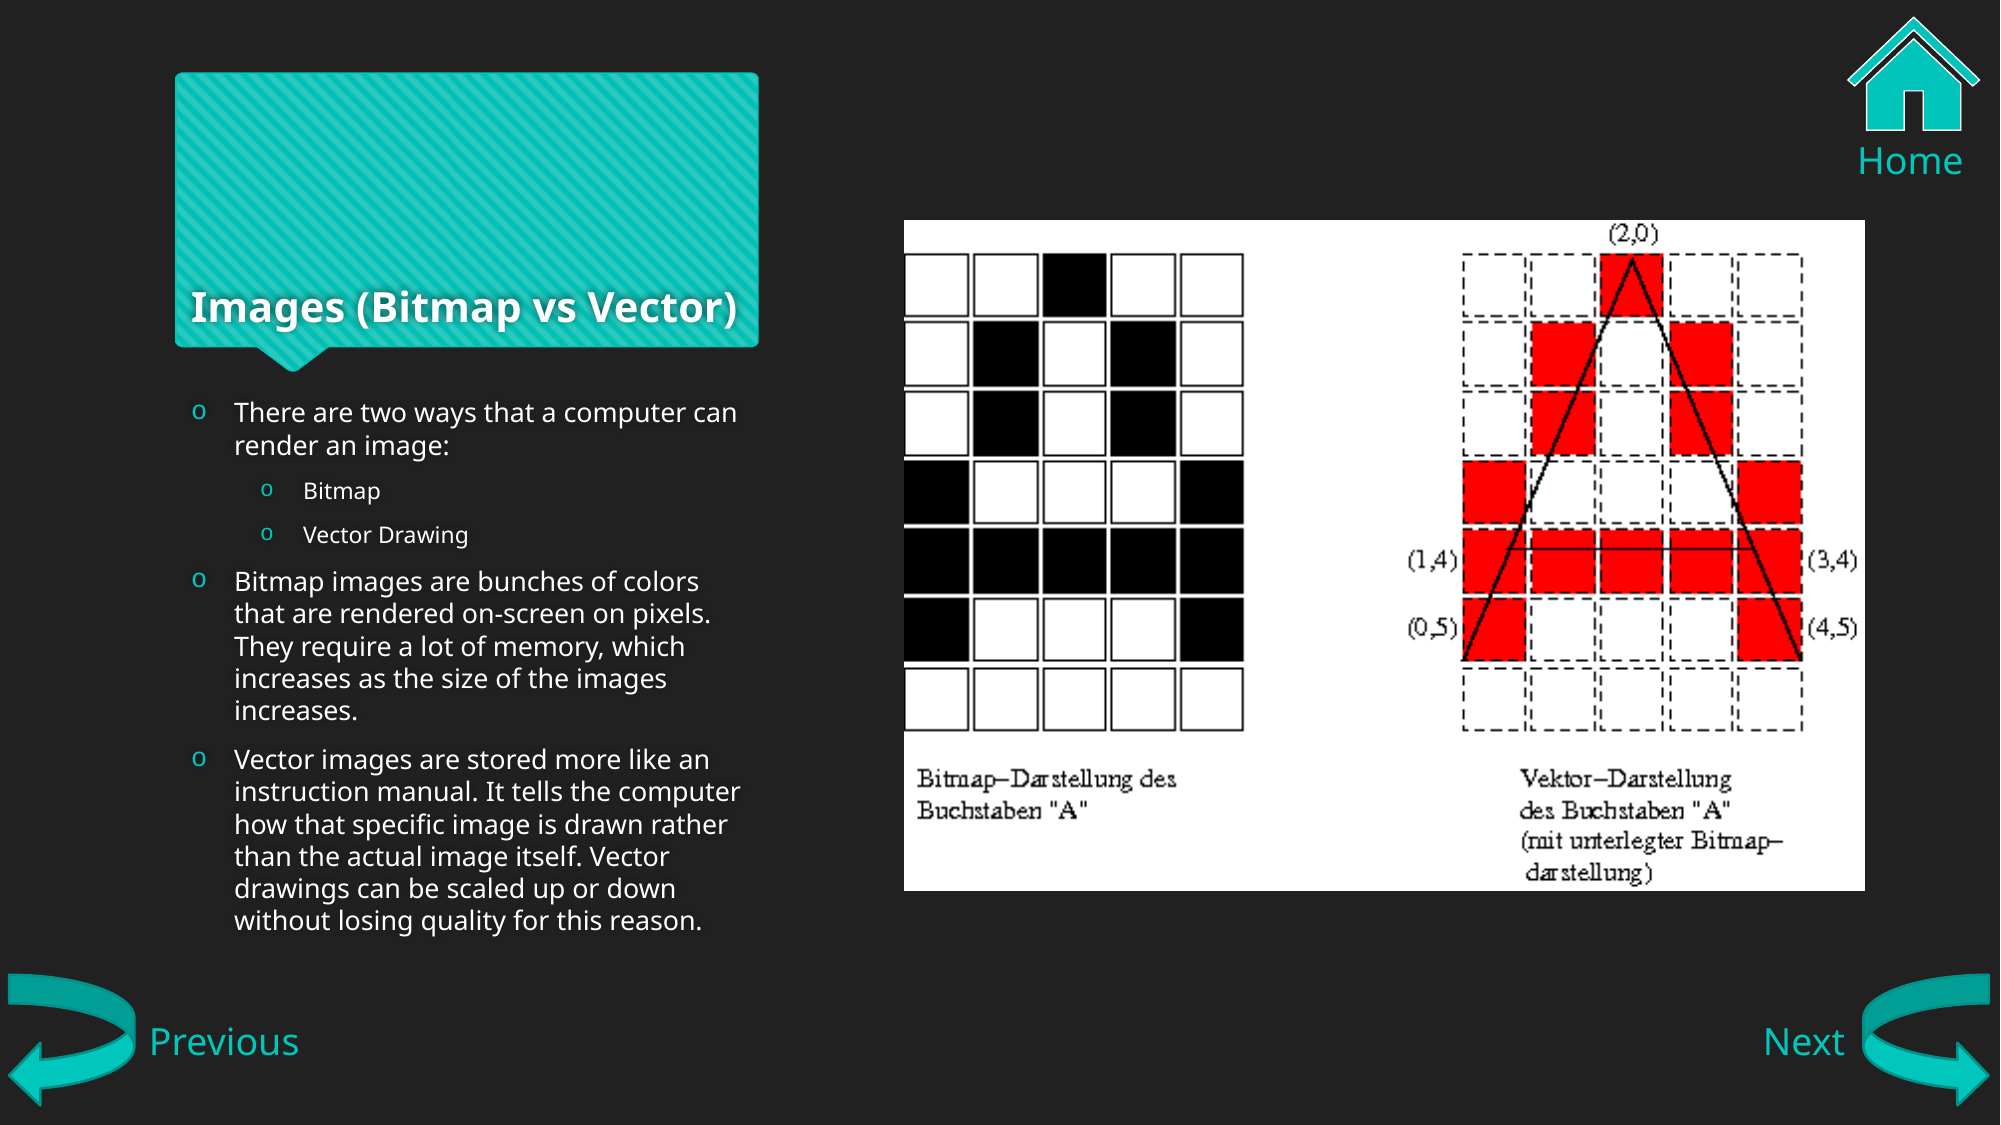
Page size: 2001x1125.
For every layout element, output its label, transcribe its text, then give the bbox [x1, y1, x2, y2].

text_box [1864, 973, 1991, 1107]
text_box Home [1842, 149, 1985, 190]
text_box Next [1748, 1010, 1864, 1071]
title Images (Bitmap vs Vector) [176, 73, 758, 339]
picture [1838, 0, 1989, 149]
list There are two ways that a computer can render an image: Bitmap Vector Drawing Bitmap images are bunches of colors that are rendered on-screen on pixels. They require a lot of memory, which increases as the size of the images increases. Vector images are stored more like an instruction manual. It tells the computer how that specific image is drawn rather than the actual image itself. Vector drawings can be scaled up or down without losing quality for this reason. [176, 370, 758, 962]
text_box [7, 973, 134, 1107]
text_box Previous [134, 1010, 322, 1071]
picture [904, 220, 1865, 891]
